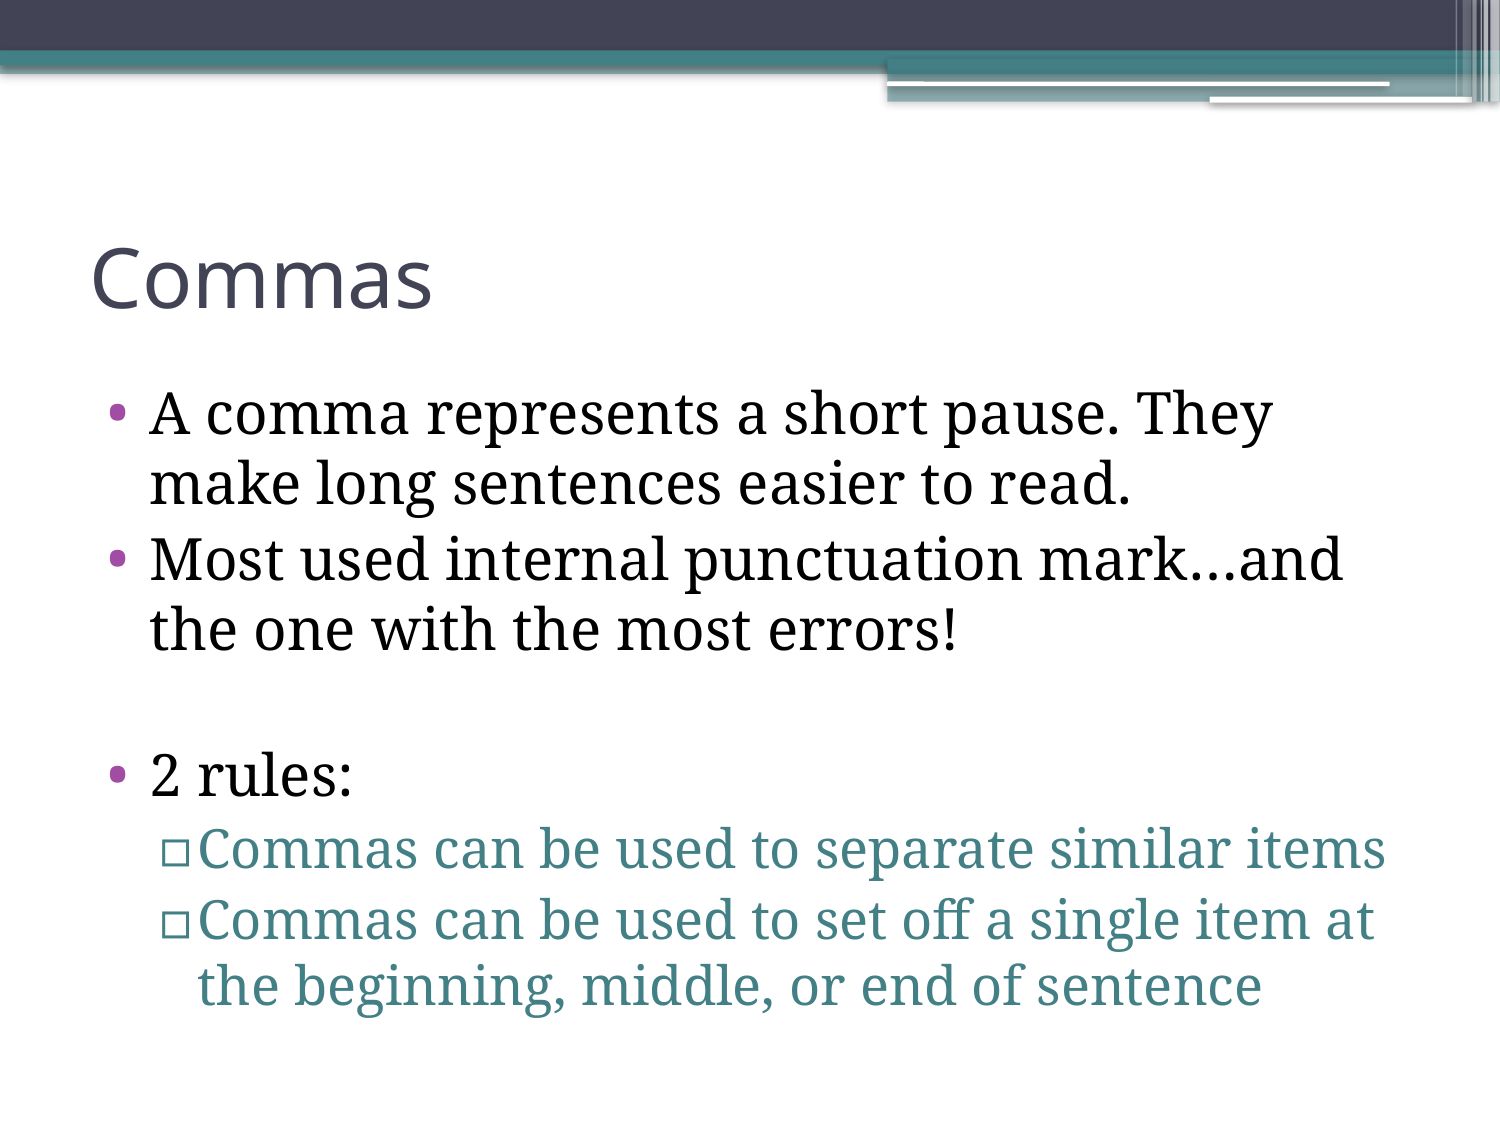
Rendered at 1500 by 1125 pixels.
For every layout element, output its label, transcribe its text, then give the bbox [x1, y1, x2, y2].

list A comma represents a short pause. They make long sentences easier to read. Most used internal punctuation mark…and the one with the most errors! 2 rules: Commas can be used to separate similar items Commas can be used to set off a single item at the beginning, middle, or end of sentence [75, 368, 1425, 1079]
title Commas [75, 187, 1425, 363]
